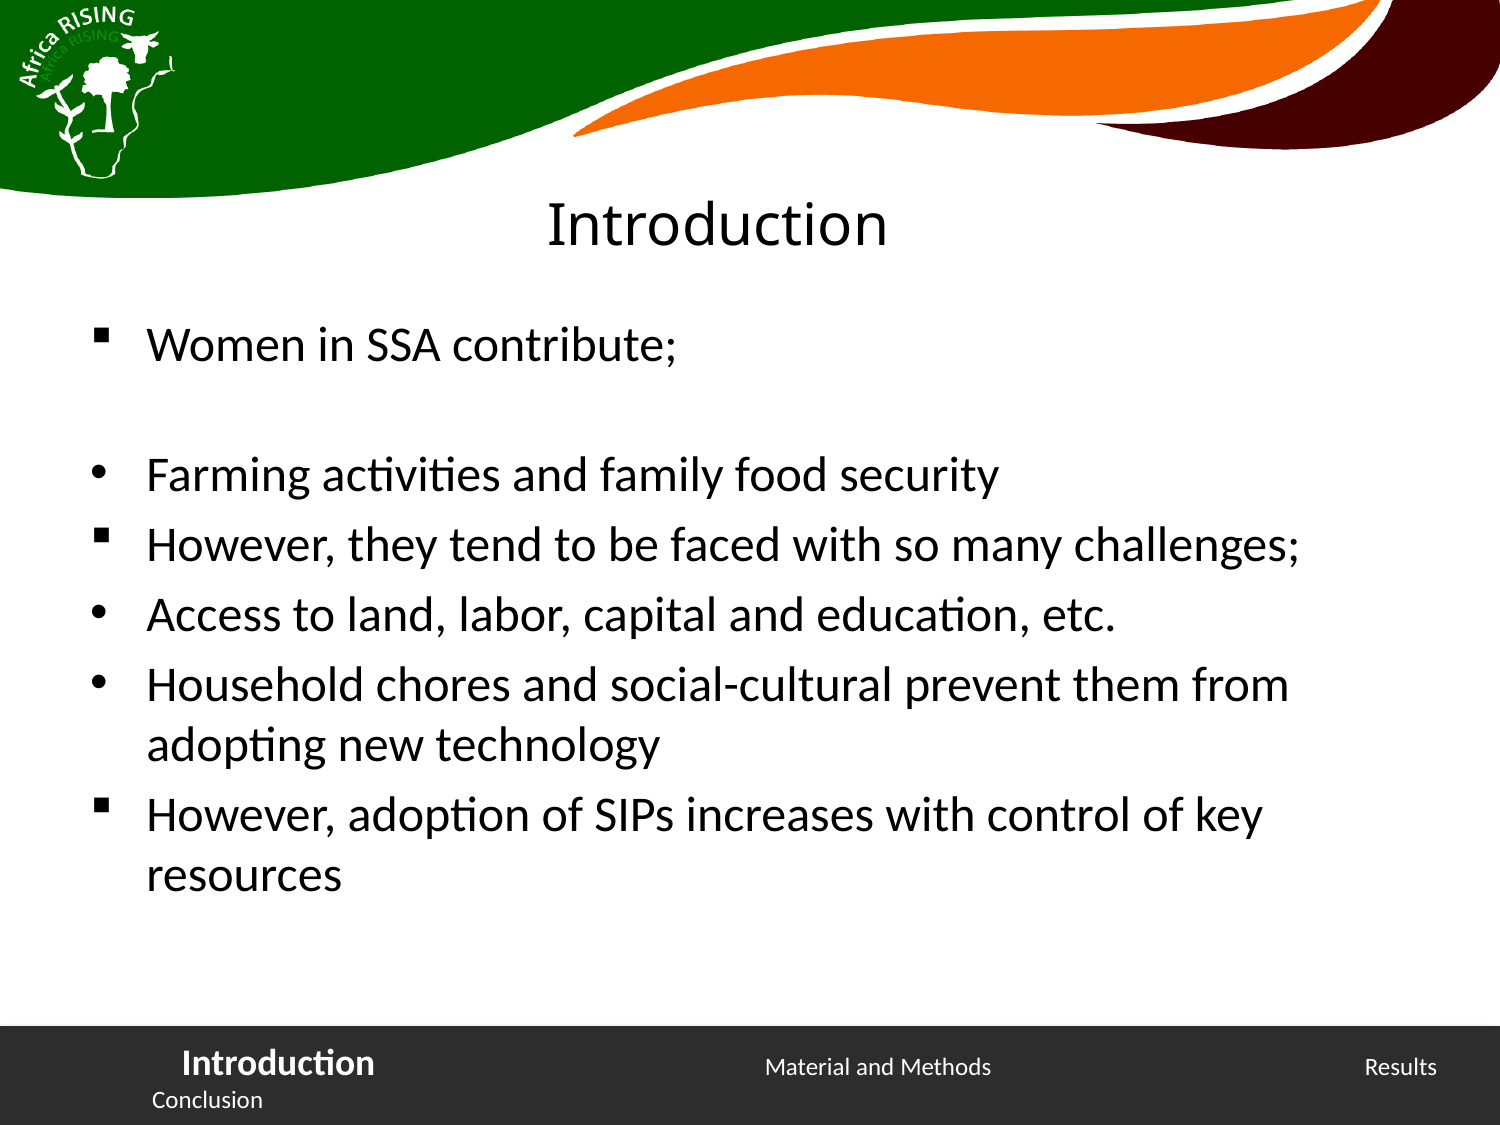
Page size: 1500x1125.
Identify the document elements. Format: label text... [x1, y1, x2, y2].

list Women in SSA contribute; Farming activities and family food security However, they tend to be faced with so many challenges; Access to land, labor, capital and education, etc. Household chores and social-cultural prevent them from adopting new technology However, adoption of SIPs increases with control of key resources [75, 304, 1425, 933]
title Introduction [191, 206, 1245, 269]
picture [0, 0, 1500, 199]
text_box Introduction Material and Methods Results Conclusion [0, 1025, 1500, 1125]
